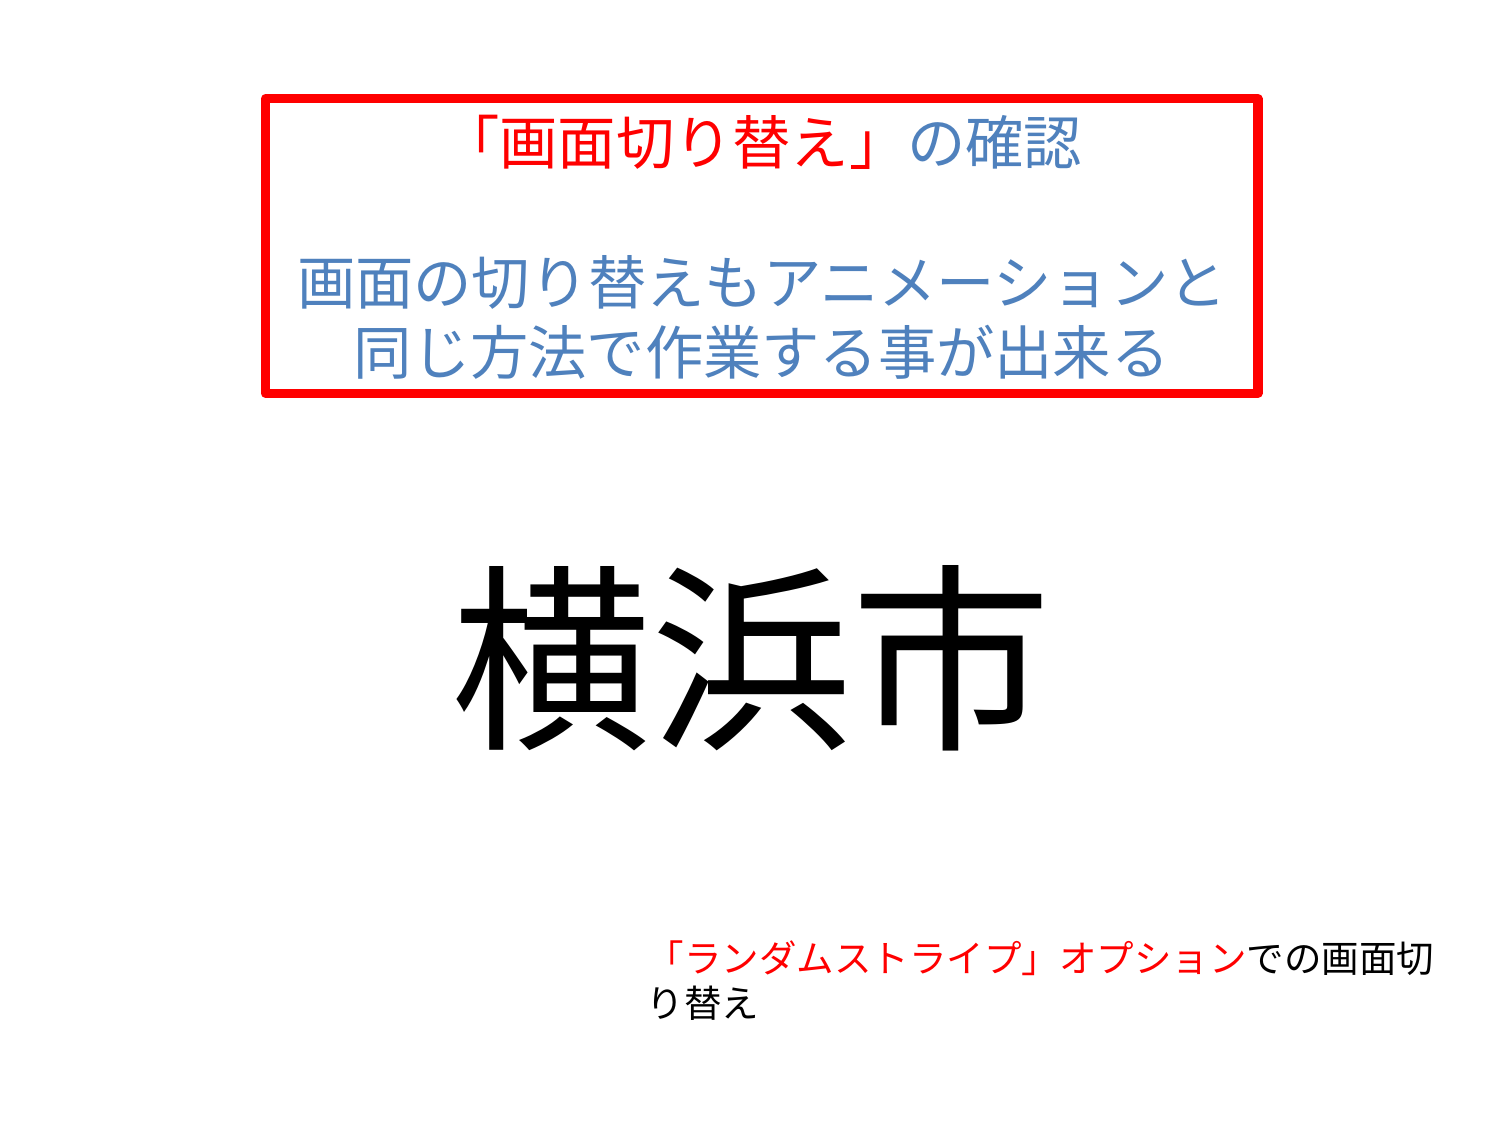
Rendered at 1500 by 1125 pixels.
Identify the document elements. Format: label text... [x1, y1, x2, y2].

text_box 「画面切り替え」の確認 画面の切り替えもアニメーションと 同じ方法で作業する事が出来る [265, 98, 1258, 394]
text_box 横浜市 [436, 527, 1105, 782]
text_box 「ランダムストライプ」オプションでの画面切り替え [631, 927, 1477, 1032]
